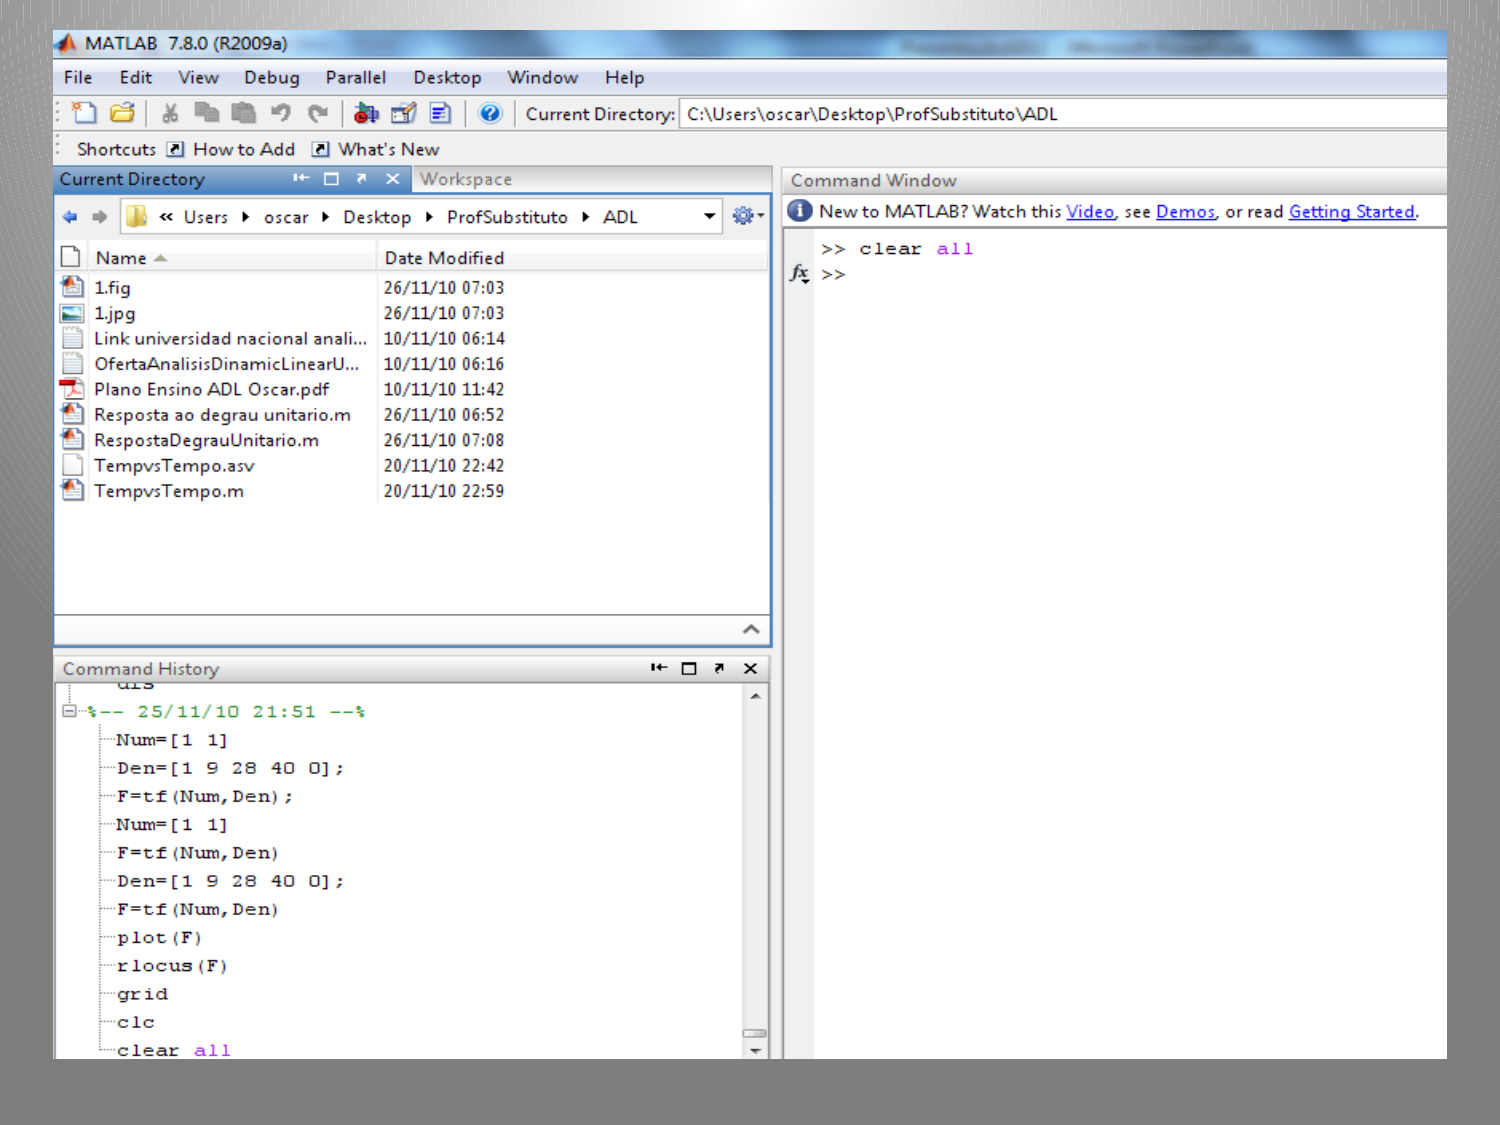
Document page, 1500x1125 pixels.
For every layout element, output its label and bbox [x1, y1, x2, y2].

list [52, 30, 1448, 1059]
